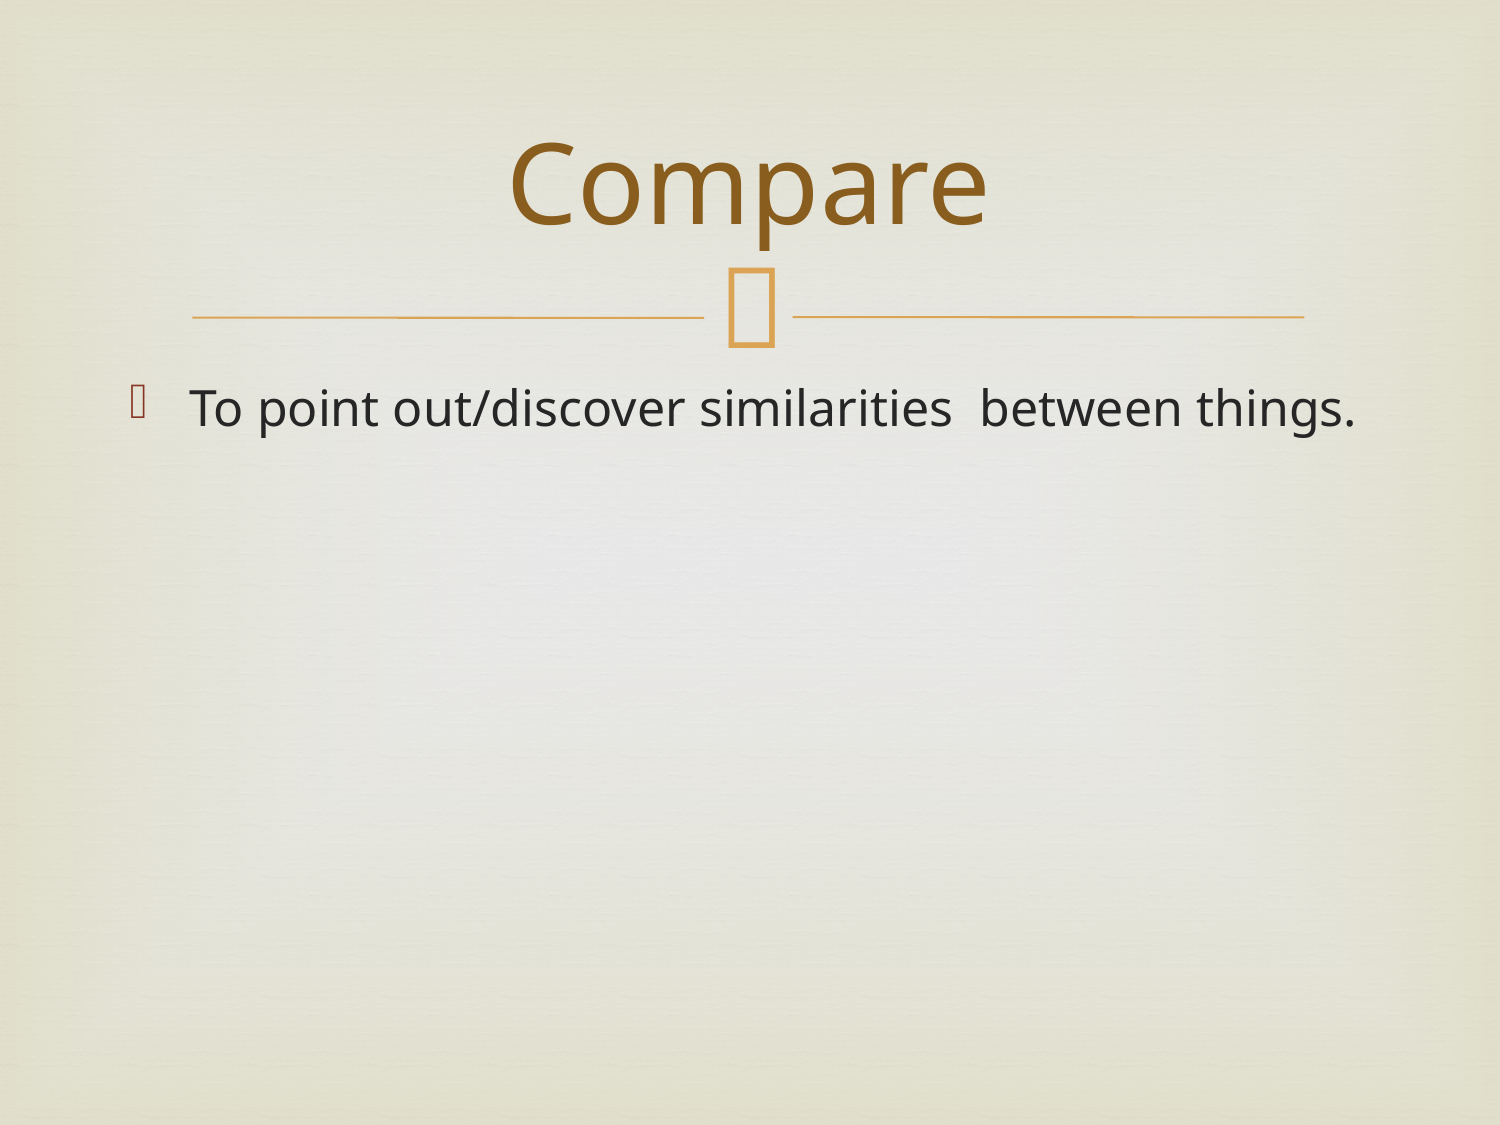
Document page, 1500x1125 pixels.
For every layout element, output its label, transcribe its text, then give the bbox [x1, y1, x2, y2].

title Compare [112, 93, 1386, 267]
list To point out/discover similarities between things. [114, 368, 1386, 1005]
